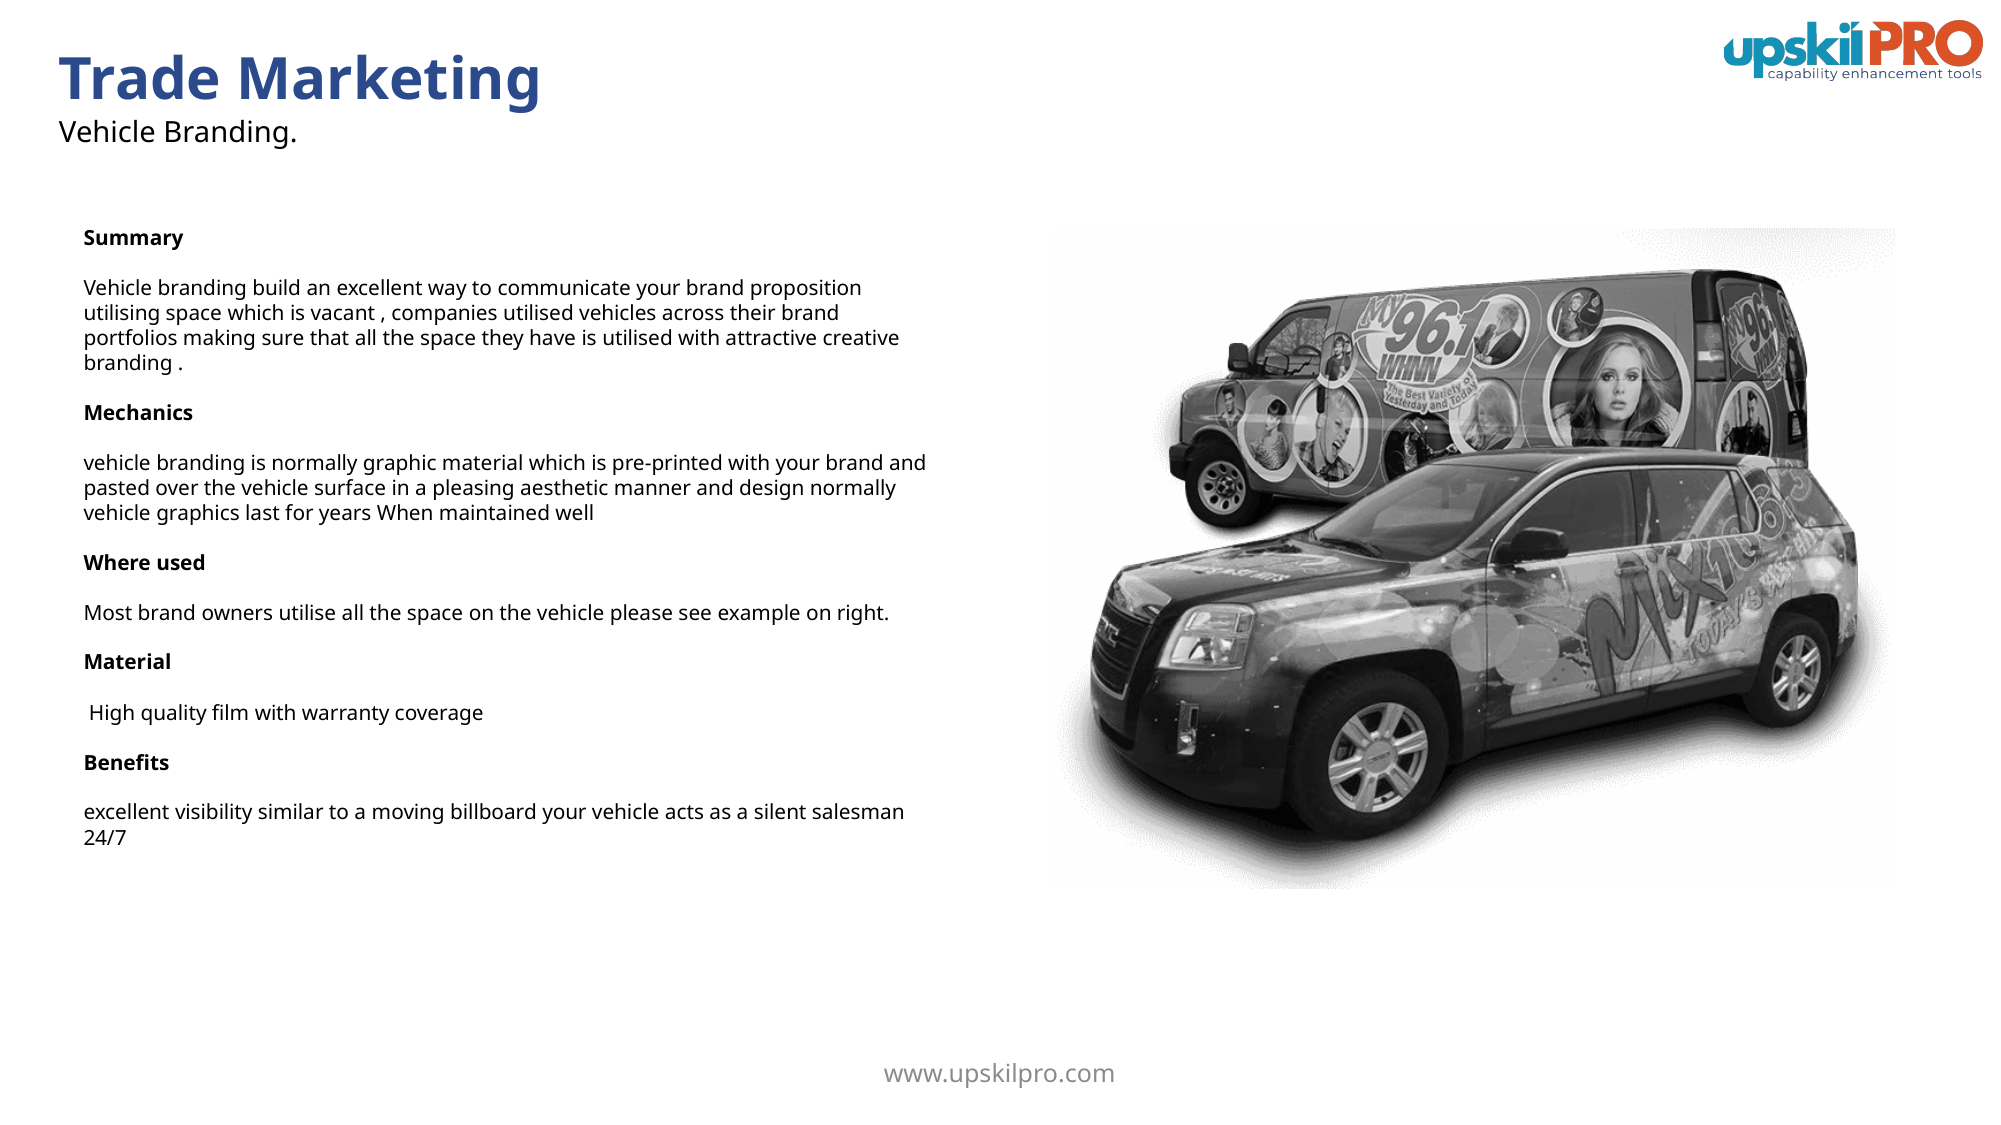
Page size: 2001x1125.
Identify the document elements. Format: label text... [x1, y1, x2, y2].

text_box Summary Vehicle branding build an excellent way to communicate your brand proposition utilising space which is vacant , companies utilised vehicles across their brand portfolios making sure that all the space they have is utilised with attractive creative branding . Mechanics vehicle branding is normally graphic material which is pre-printed with your brand and pasted over the vehicle surface in a pleasing aesthetic manner and design normally vehicle graphics last for years When maintained well Where used Most brand owners utilise all the space on the vehicle please see example on right. Material High quality film with warranty coverage Benefits excellent visibility similar to a moving billboard your vehicle acts as a silent salesman 24/7 [68, 217, 954, 857]
footer www.upskilpro.com [662, 1042, 1338, 1103]
picture [1053, 228, 1897, 889]
picture [1724, 20, 1983, 81]
text_box Trade Marketing Vehicle Branding. [44, 34, 1349, 157]
